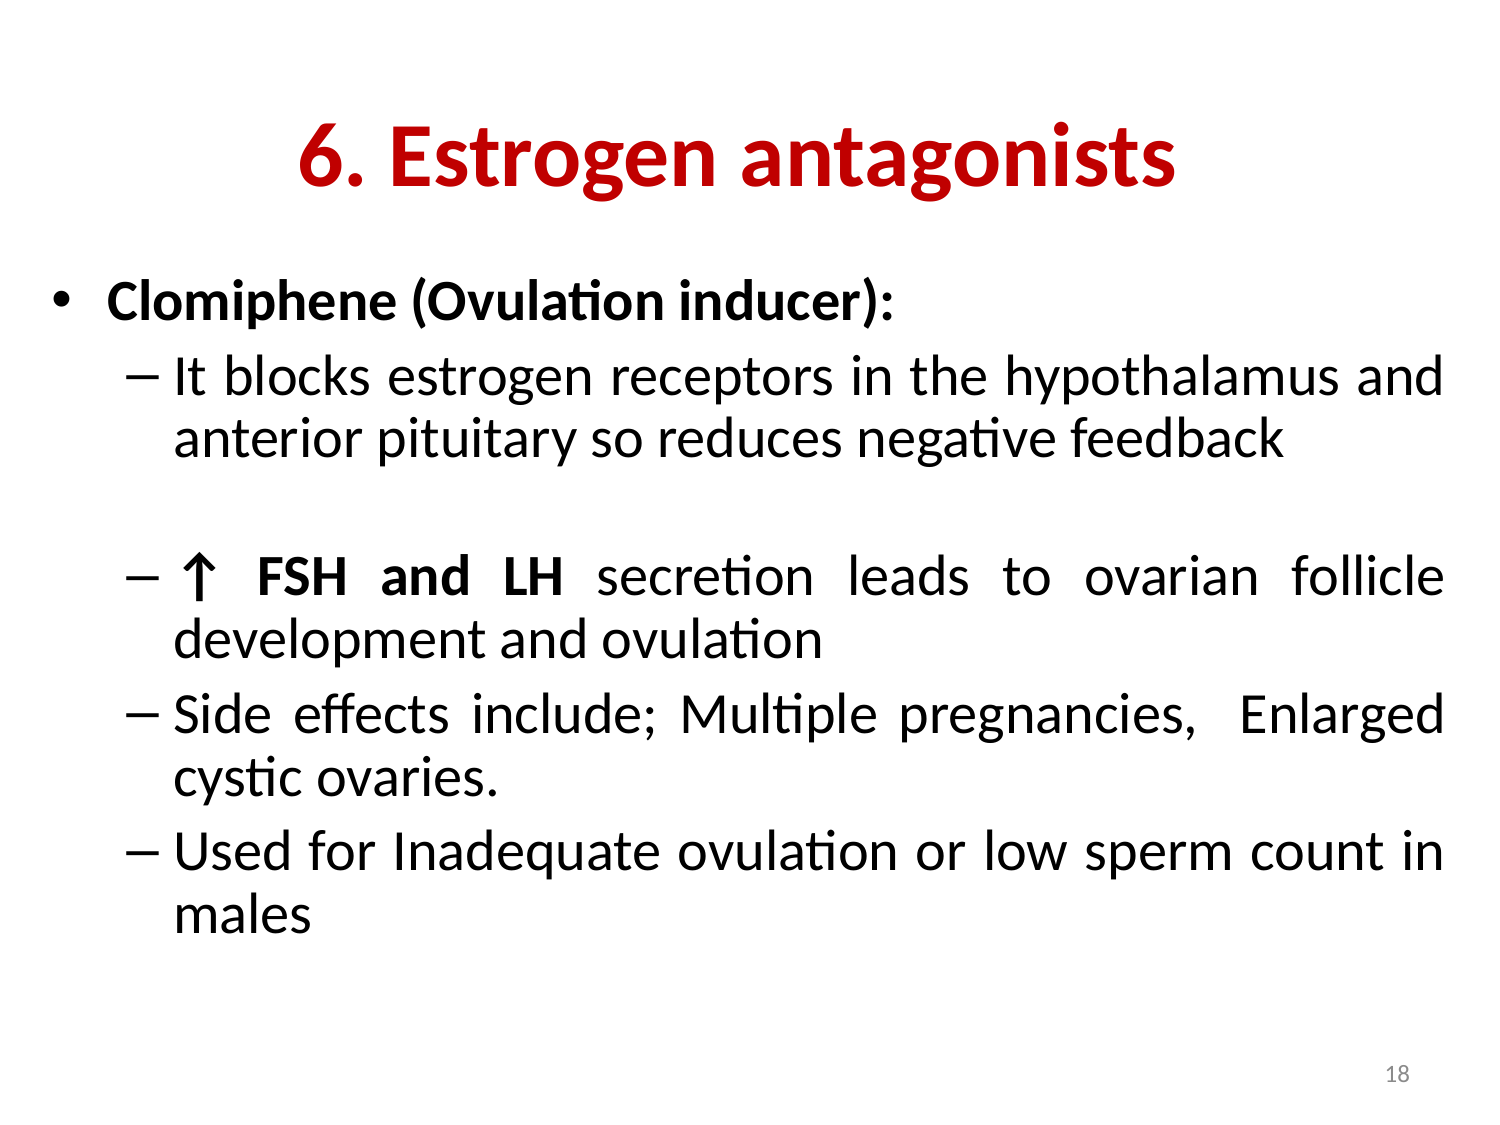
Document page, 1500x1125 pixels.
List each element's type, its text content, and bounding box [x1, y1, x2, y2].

slide_number 18 [1074, 1042, 1425, 1103]
list Clomiphene (Ovulation inducer): It blocks estrogen receptors in the hypothalamus and anterior pituitary so reduces negative feedback ↑ FSH and LH secretion leads to ovarian follicle development and ovulation Side effects include; Multiple pregnancies, Enlarged cystic ovaries. Used for Inadequate ovulation or low sperm count in males [36, 262, 1462, 949]
title 6. Estrogen antagonists [62, 37, 1413, 262]
